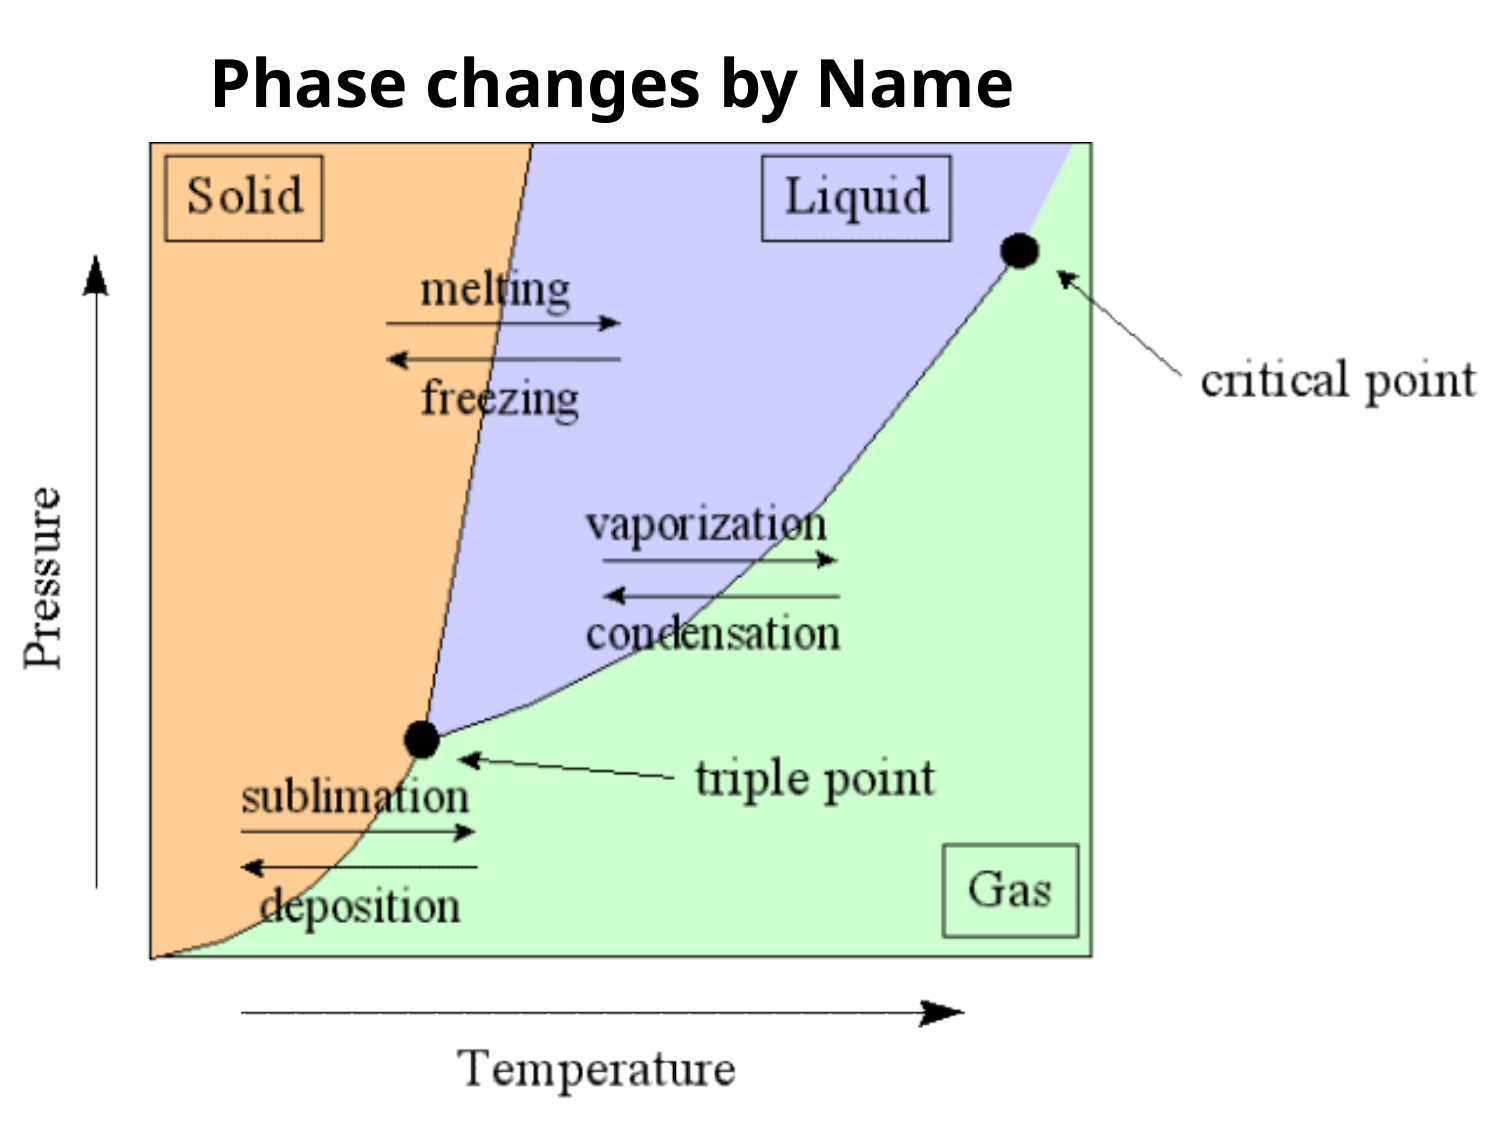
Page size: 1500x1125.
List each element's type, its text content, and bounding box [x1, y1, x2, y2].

title Phase changes by Name [99, 37, 1126, 126]
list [0, 141, 1500, 1113]
